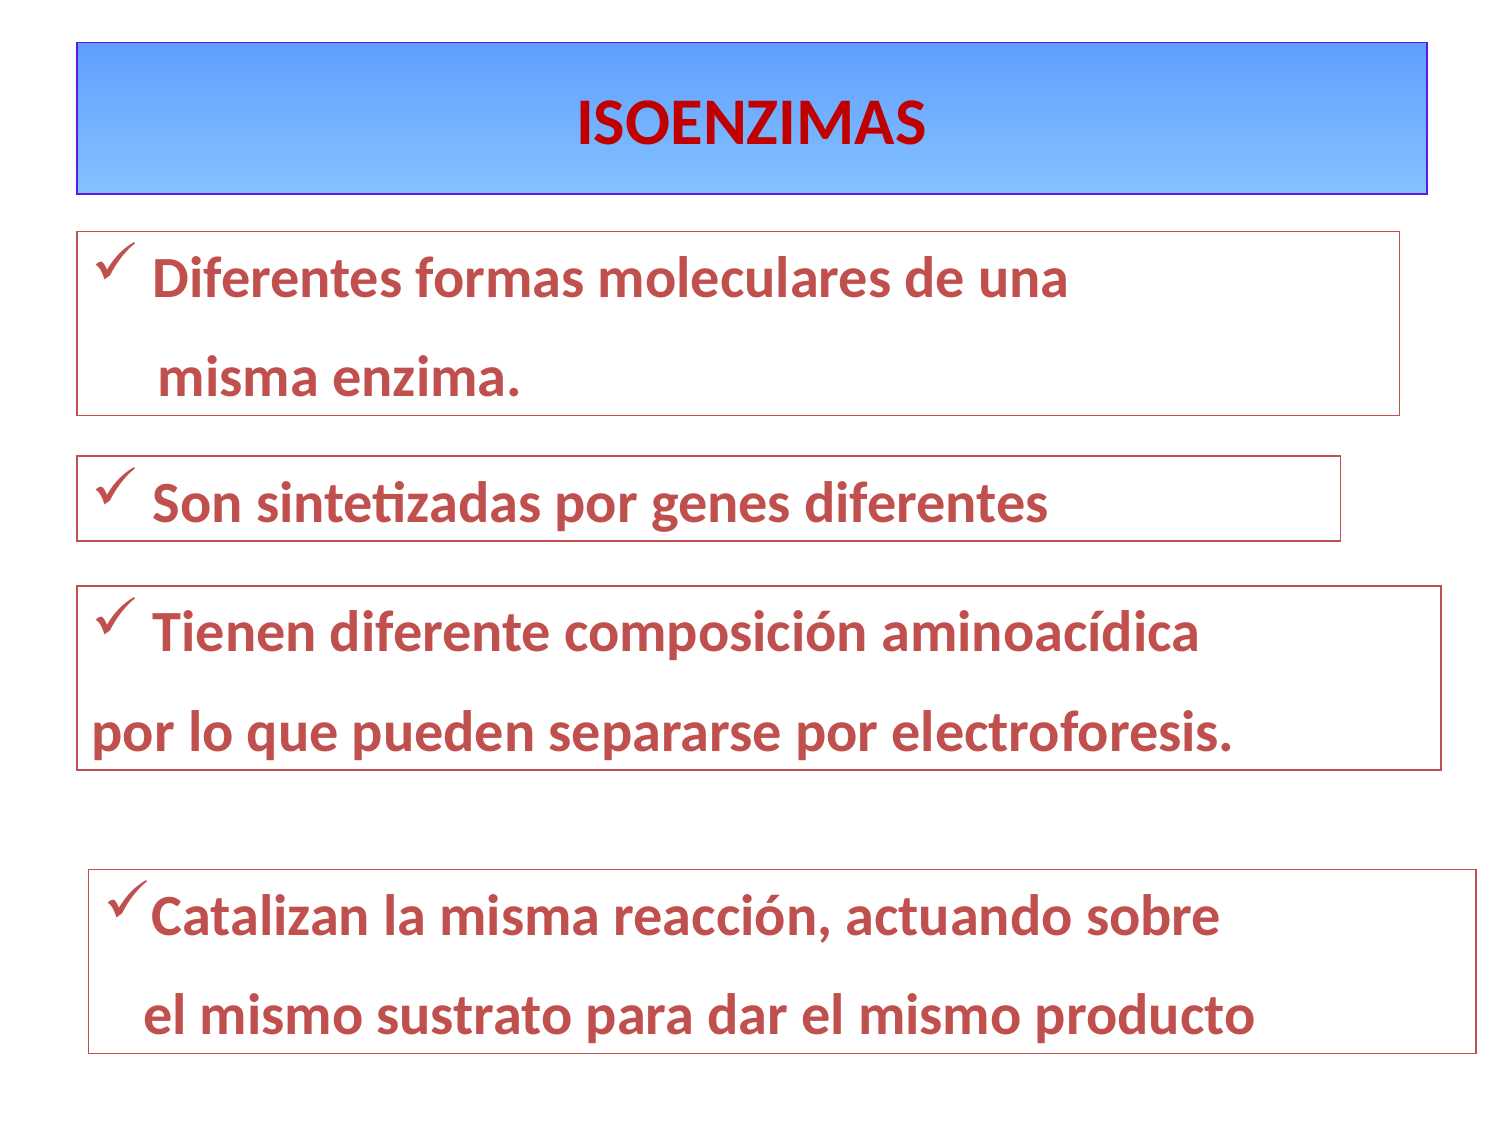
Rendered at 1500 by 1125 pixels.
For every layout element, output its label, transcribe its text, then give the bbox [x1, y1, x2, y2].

text_box Catalizan la misma reacción, actuando sobre el mismo sustrato para dar el mismo producto [88, 869, 1477, 1054]
text_box Son sintetizadas por genes diferentes [76, 456, 1341, 541]
text_box Diferentes formas moleculares de una misma enzima. [76, 231, 1400, 416]
text_box Tienen diferente composición aminoacídica por lo que pueden separarse por electroforesis. [76, 586, 1442, 770]
title ISOENZIMAS [76, 42, 1428, 195]
